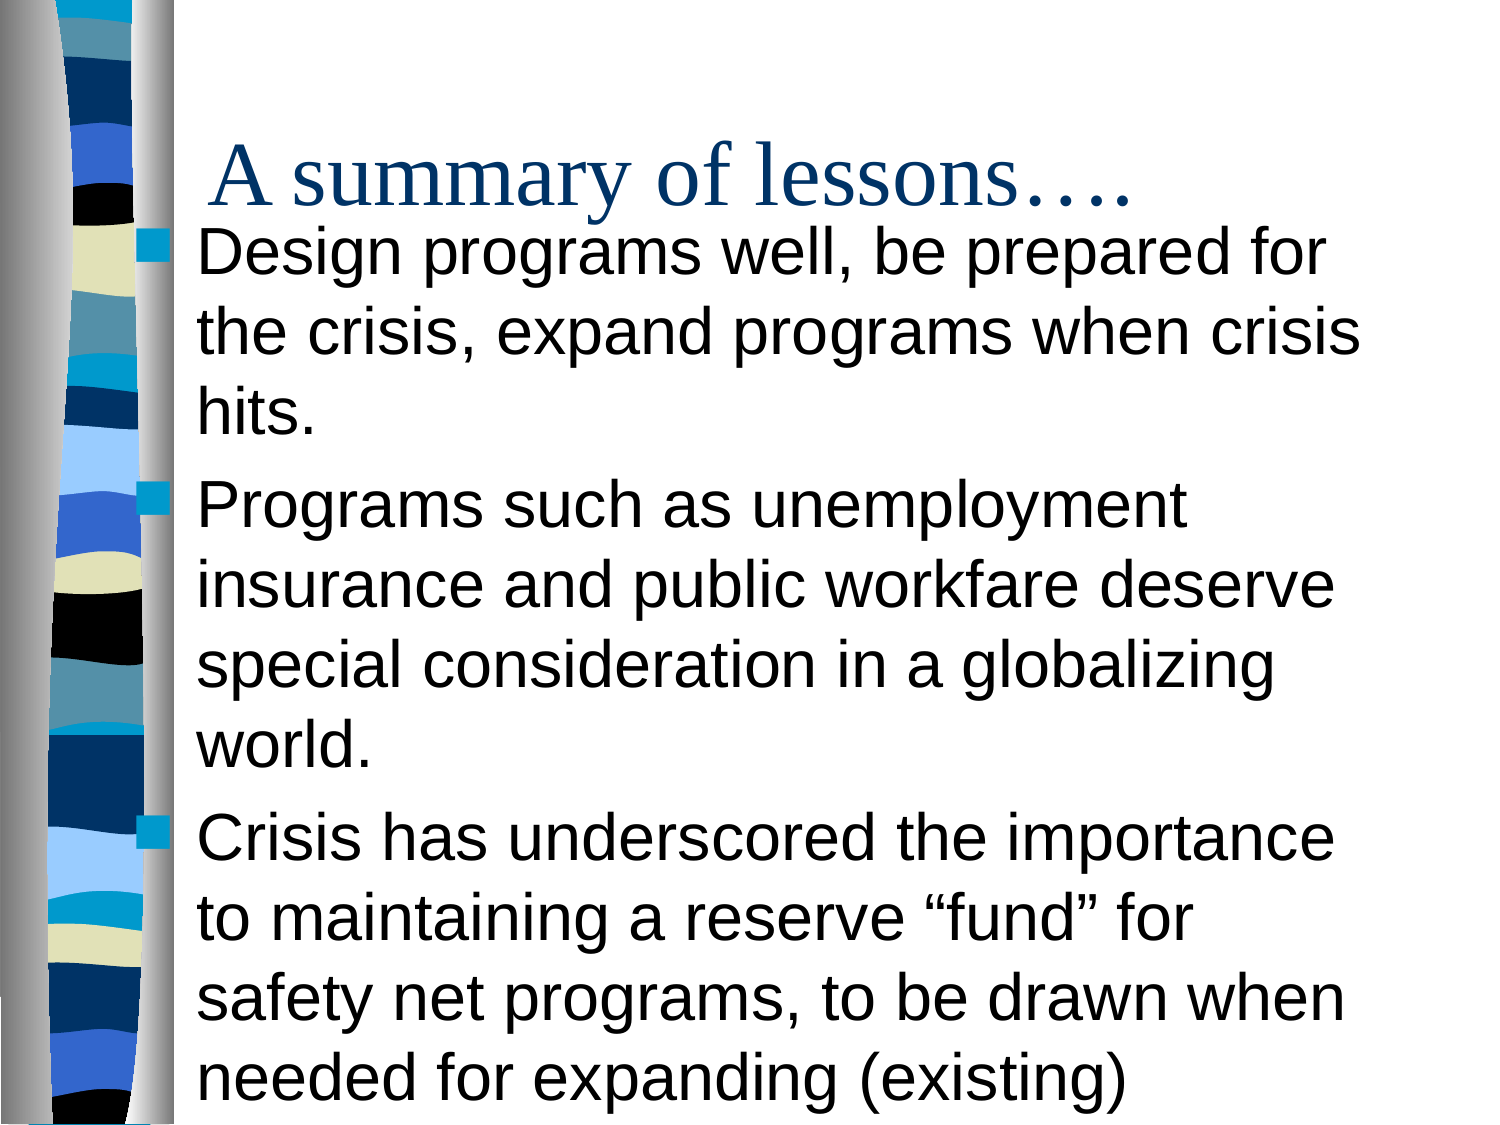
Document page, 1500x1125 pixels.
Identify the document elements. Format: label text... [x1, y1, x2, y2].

list Design programs well, be prepared for the crisis, expand programs when crisis hits. Programs such as unemployment insurance and public workfare deserve special consideration in a globalizing world. Crisis has underscored the importance to maintaining a reserve “fund” for safety net programs, to be drawn when needed for expanding (existing) programs. [124, 199, 1401, 876]
title A summary of lessons…. [192, 74, 1468, 263]
